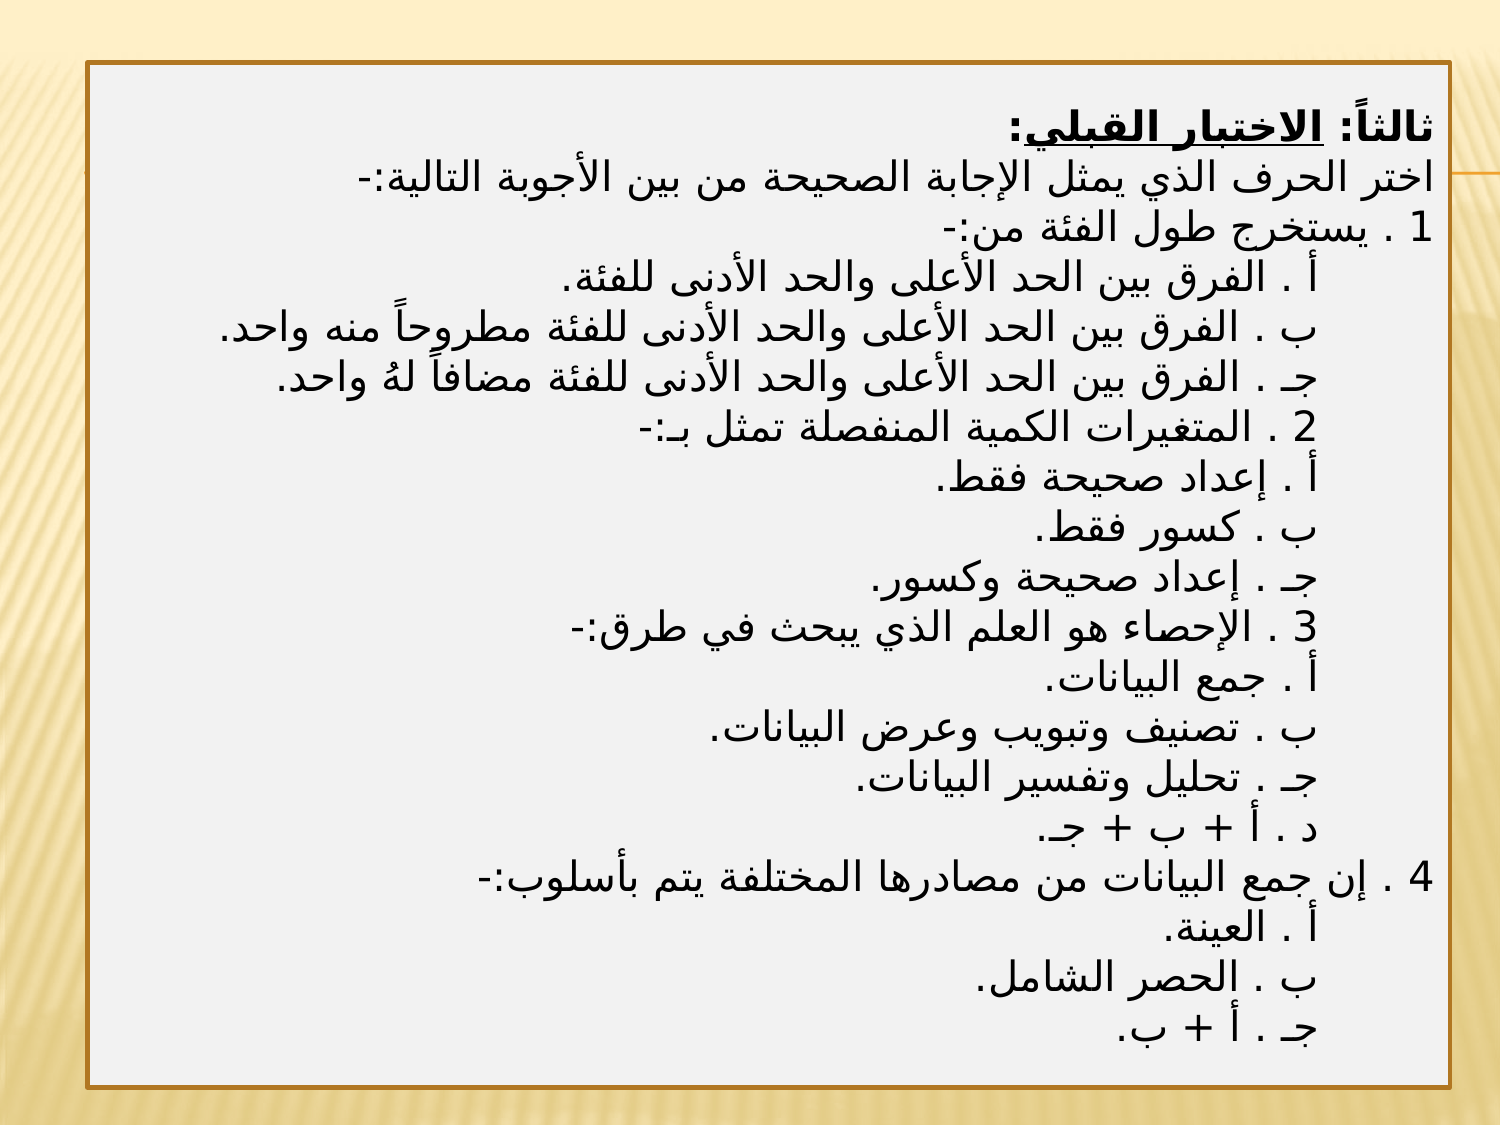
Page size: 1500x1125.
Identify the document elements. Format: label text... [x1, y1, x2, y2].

text_box ثالثاً: الاختبار القبلي: اختر الحرف الذي يمثل الإجابة الصحيحة من بين الأجوبة التالية:- 1 . يستخرج طول الفئة من:- أ . الفرق بين الحد الأعلى والحد الأدنى للفئة. ب . الفرق بين الحد الأعلى والحد الأدنى للفئة مطروحاً منه واحد. جـ . الفرق بين الحد الأعلى والحد الأدنى للفئة مضافاً لهُ واحد. 2 . المتغيرات الكمية المنفصلة تمثل بـ:- أ . إعداد صحيحة فقط. ب . كسور فقط. جـ . إعداد صحيحة وكسور. 3 . الإحصاء هو العلم الذي يبحث في طرق:- أ . جمع البيانات. ب . تصنيف وتبويب وعرض البيانات. جـ . تحليل وتفسير البيانات. د . أ + ب + جـ. 4 . إن جمع البيانات من مصادرها المختلفة يتم بأسلوب:- أ . العينة. ب . الحصر الشامل. جـ . أ + ب. [85, 60, 1452, 1090]
